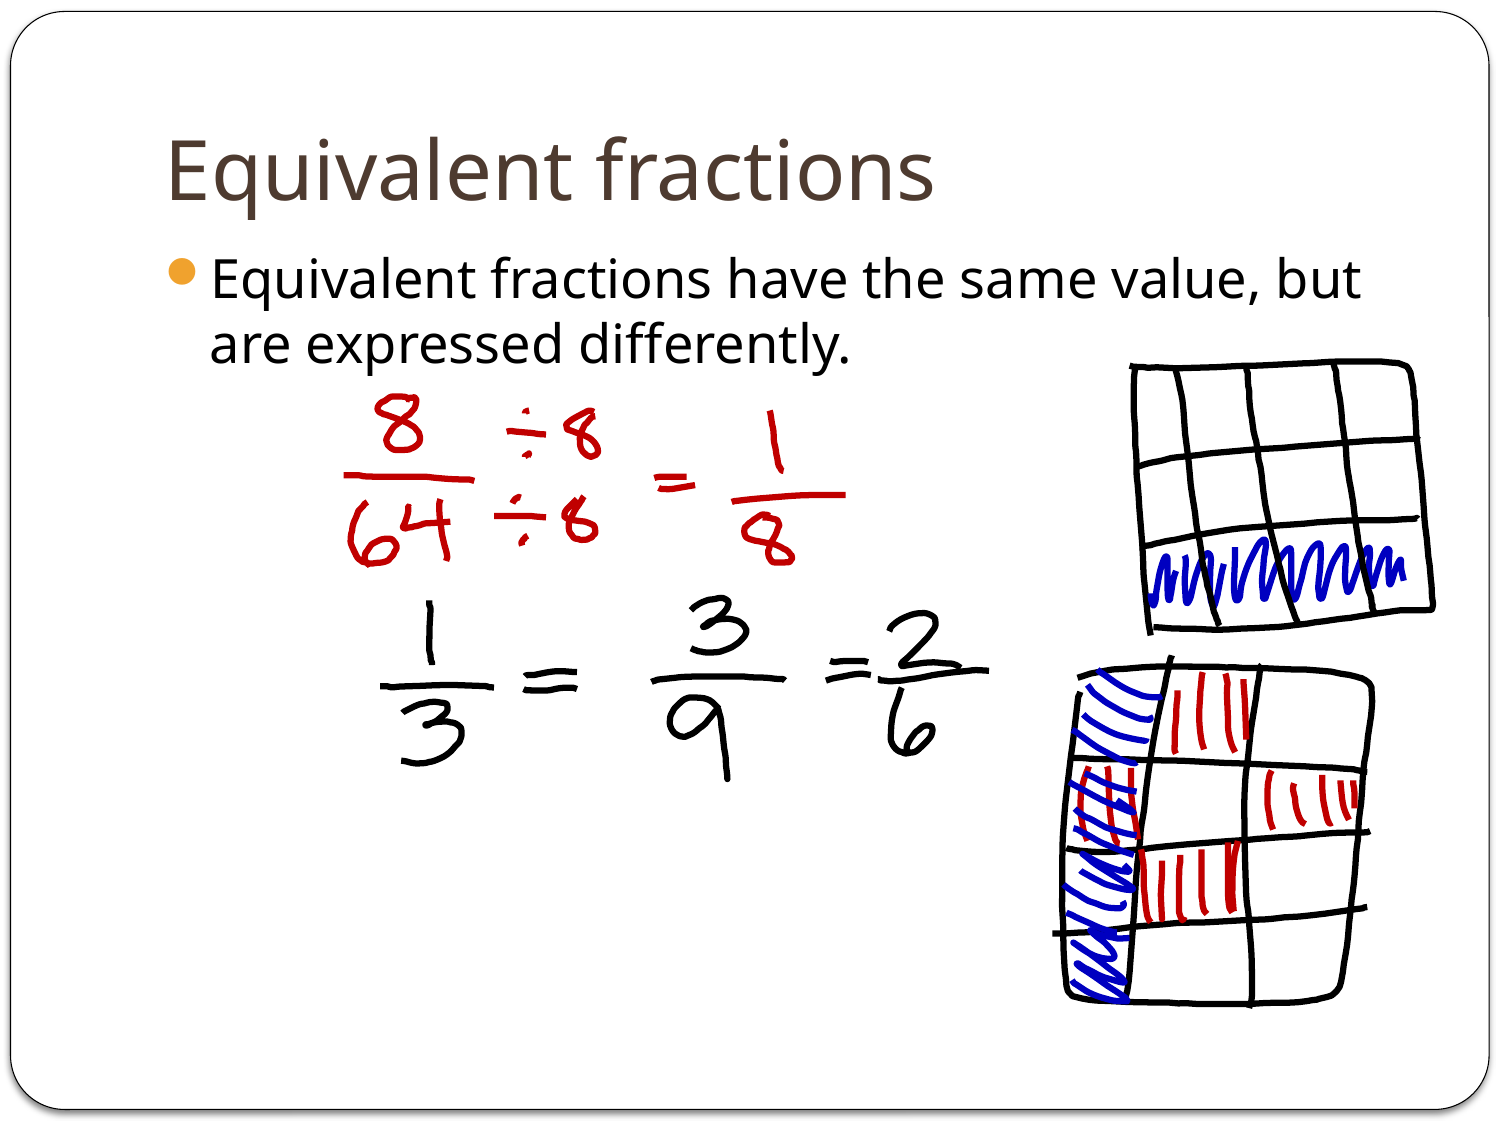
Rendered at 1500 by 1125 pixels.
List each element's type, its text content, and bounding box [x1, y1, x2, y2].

text_box [1079, 790, 1089, 813]
text_box [1136, 455, 1187, 468]
text_box [1243, 840, 1256, 917]
text_box [1106, 766, 1110, 781]
text_box [402, 505, 439, 530]
text_box [654, 475, 687, 479]
text_box [1129, 360, 1418, 465]
text_box [1259, 667, 1373, 770]
text_box [1139, 534, 1198, 548]
text_box [506, 430, 547, 436]
text_box [1141, 547, 1152, 636]
text_box [1140, 849, 1152, 923]
text_box [1191, 448, 1257, 462]
text_box [1173, 690, 1179, 754]
text_box [1130, 792, 1139, 840]
text_box [1158, 665, 1259, 762]
text_box [690, 597, 748, 654]
text_box [438, 498, 449, 562]
text_box [1074, 807, 1137, 836]
text_box [1284, 542, 1363, 601]
text_box [1278, 519, 1355, 533]
text_box [658, 484, 696, 490]
text_box [494, 515, 547, 519]
text_box [1073, 671, 1160, 759]
text_box [1107, 785, 1113, 798]
text_box [563, 495, 596, 541]
text_box [376, 395, 421, 451]
text_box [1264, 448, 1354, 524]
text_box [1113, 921, 1250, 1005]
text_box [1292, 783, 1306, 825]
text_box [1246, 664, 1263, 763]
title Equivalent fractions [150, 45, 1425, 233]
text_box [1073, 827, 1135, 856]
text_box [1365, 546, 1405, 587]
text_box [565, 409, 599, 458]
text_box [523, 686, 578, 692]
text_box [1062, 883, 1125, 910]
text_box [1183, 555, 1201, 604]
text_box [1111, 831, 1120, 845]
list Equivalent fractions have the same value, but are expressed differently. [150, 237, 1425, 988]
text_box [743, 513, 793, 564]
text_box [1352, 780, 1356, 809]
text_box [1262, 442, 1344, 455]
text_box [1081, 775, 1089, 789]
text_box [1139, 762, 1157, 843]
text_box [1198, 671, 1205, 750]
text_box [889, 687, 934, 755]
text_box [731, 494, 846, 503]
text_box [1072, 757, 1119, 761]
text_box [511, 496, 522, 504]
text_box [520, 535, 529, 546]
text_box [825, 672, 871, 682]
text_box [1248, 921, 1253, 1009]
text_box [1080, 815, 1088, 833]
text_box [1061, 732, 1149, 932]
text_box [1294, 441, 1434, 626]
text_box [1227, 842, 1233, 914]
text_box [1096, 668, 1163, 699]
text_box [1102, 665, 1168, 695]
text_box [349, 501, 398, 567]
text_box [1321, 774, 1333, 825]
text_box [1252, 911, 1352, 1005]
text_box [1243, 767, 1258, 838]
text_box [1130, 767, 1134, 790]
text_box [669, 696, 729, 780]
text_box [1193, 456, 1268, 532]
text_box [1242, 679, 1248, 740]
text_box [1108, 805, 1117, 826]
text_box [1332, 363, 1376, 614]
text_box [524, 670, 578, 677]
text_box [1086, 684, 1152, 721]
text_box [651, 675, 786, 683]
text_box [1084, 772, 1137, 793]
text_box [1233, 538, 1278, 602]
text_box [1204, 525, 1270, 541]
text_box [1098, 928, 1132, 979]
text_box [1066, 911, 1118, 934]
text_box [1114, 830, 1371, 852]
text_box [1079, 853, 1134, 891]
text_box [1253, 834, 1359, 916]
text_box [1200, 849, 1208, 915]
text_box [380, 684, 495, 689]
text_box [1146, 762, 1245, 843]
text_box [1133, 414, 1145, 545]
text_box [1052, 930, 1090, 935]
text_box [1062, 933, 1111, 1002]
text_box [1149, 655, 1173, 759]
text_box [1256, 767, 1364, 837]
text_box [401, 701, 463, 765]
text_box [1150, 555, 1177, 607]
text_box [1146, 534, 1297, 631]
text_box [1175, 368, 1221, 627]
text_box [1109, 906, 1368, 931]
text_box [1071, 929, 1130, 1002]
text_box [1360, 517, 1419, 525]
text_box [1138, 463, 1197, 544]
text_box [1082, 713, 1148, 742]
text_box [877, 669, 990, 683]
text_box [1244, 366, 1300, 626]
text_box [1071, 729, 1138, 764]
text_box [1123, 928, 1134, 997]
text_box [343, 474, 475, 482]
text_box [1266, 770, 1274, 830]
text_box [768, 410, 784, 472]
text_box [1208, 552, 1225, 604]
text_box [1068, 781, 1135, 814]
text_box [1132, 851, 1142, 926]
text_box [1097, 976, 1124, 994]
text_box [1231, 840, 1239, 912]
text_box [1131, 758, 1368, 773]
text_box [1134, 841, 1247, 925]
text_box [1066, 845, 1120, 853]
text_box [428, 600, 433, 666]
text_box [1280, 526, 1360, 570]
text_box [888, 612, 962, 669]
text_box [1178, 854, 1186, 921]
text_box [1224, 673, 1236, 753]
text_box [1347, 438, 1420, 447]
text_box [1339, 780, 1350, 821]
